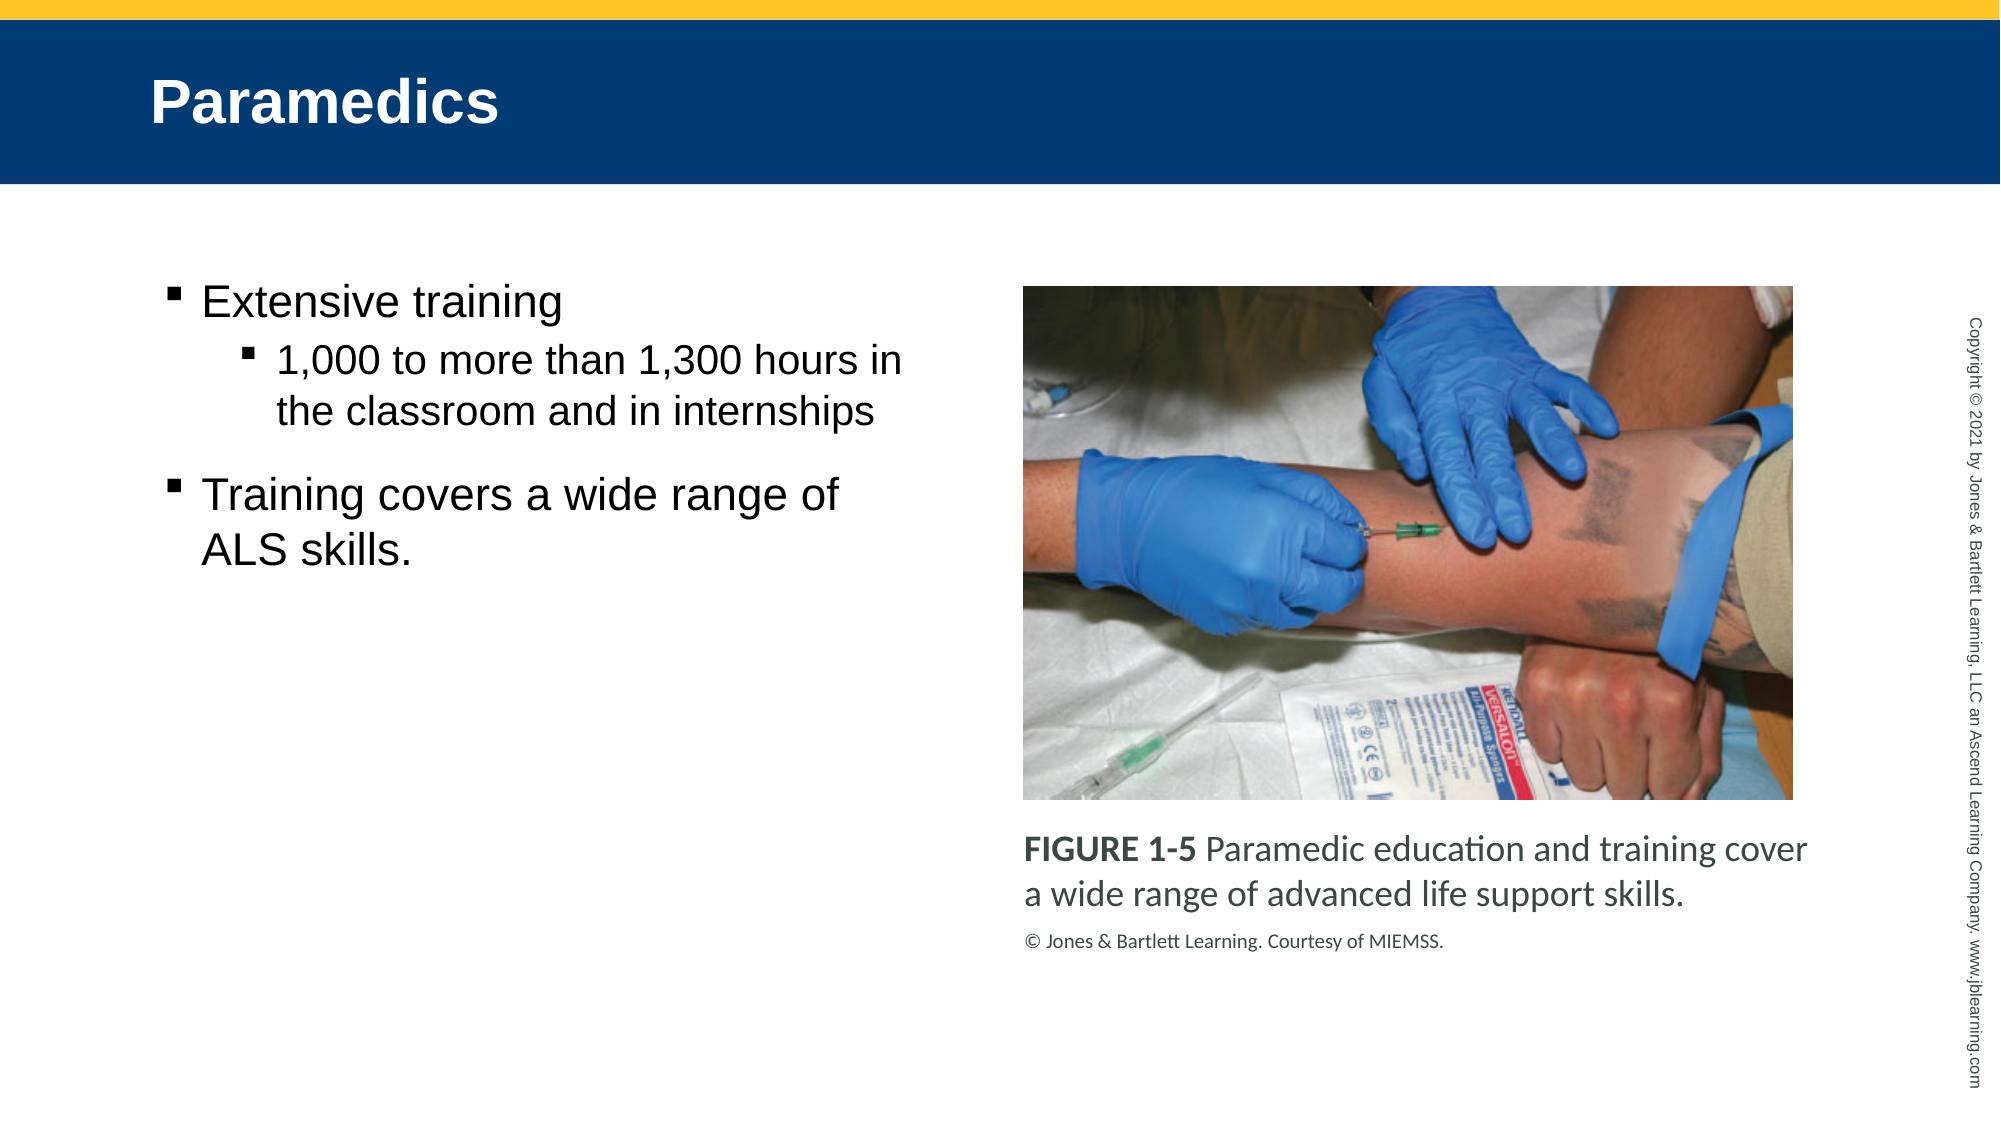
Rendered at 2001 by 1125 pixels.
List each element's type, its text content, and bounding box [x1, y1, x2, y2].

list Extensive training 1,000 to more than 1,300 hours in the classroom and in internships Training covers a wide range of ALS skills. [148, 241, 959, 1030]
picture [1023, 286, 1793, 800]
title Paramedics [0, 19, 2000, 185]
text_box © Jones & Bartlett Learning. Courtesy of MIEMSS. [1009, 920, 1474, 961]
text_box FIGURE 1-5 Paramedic education and training cover a wide range of advanced life support skills. [1009, 816, 1834, 922]
